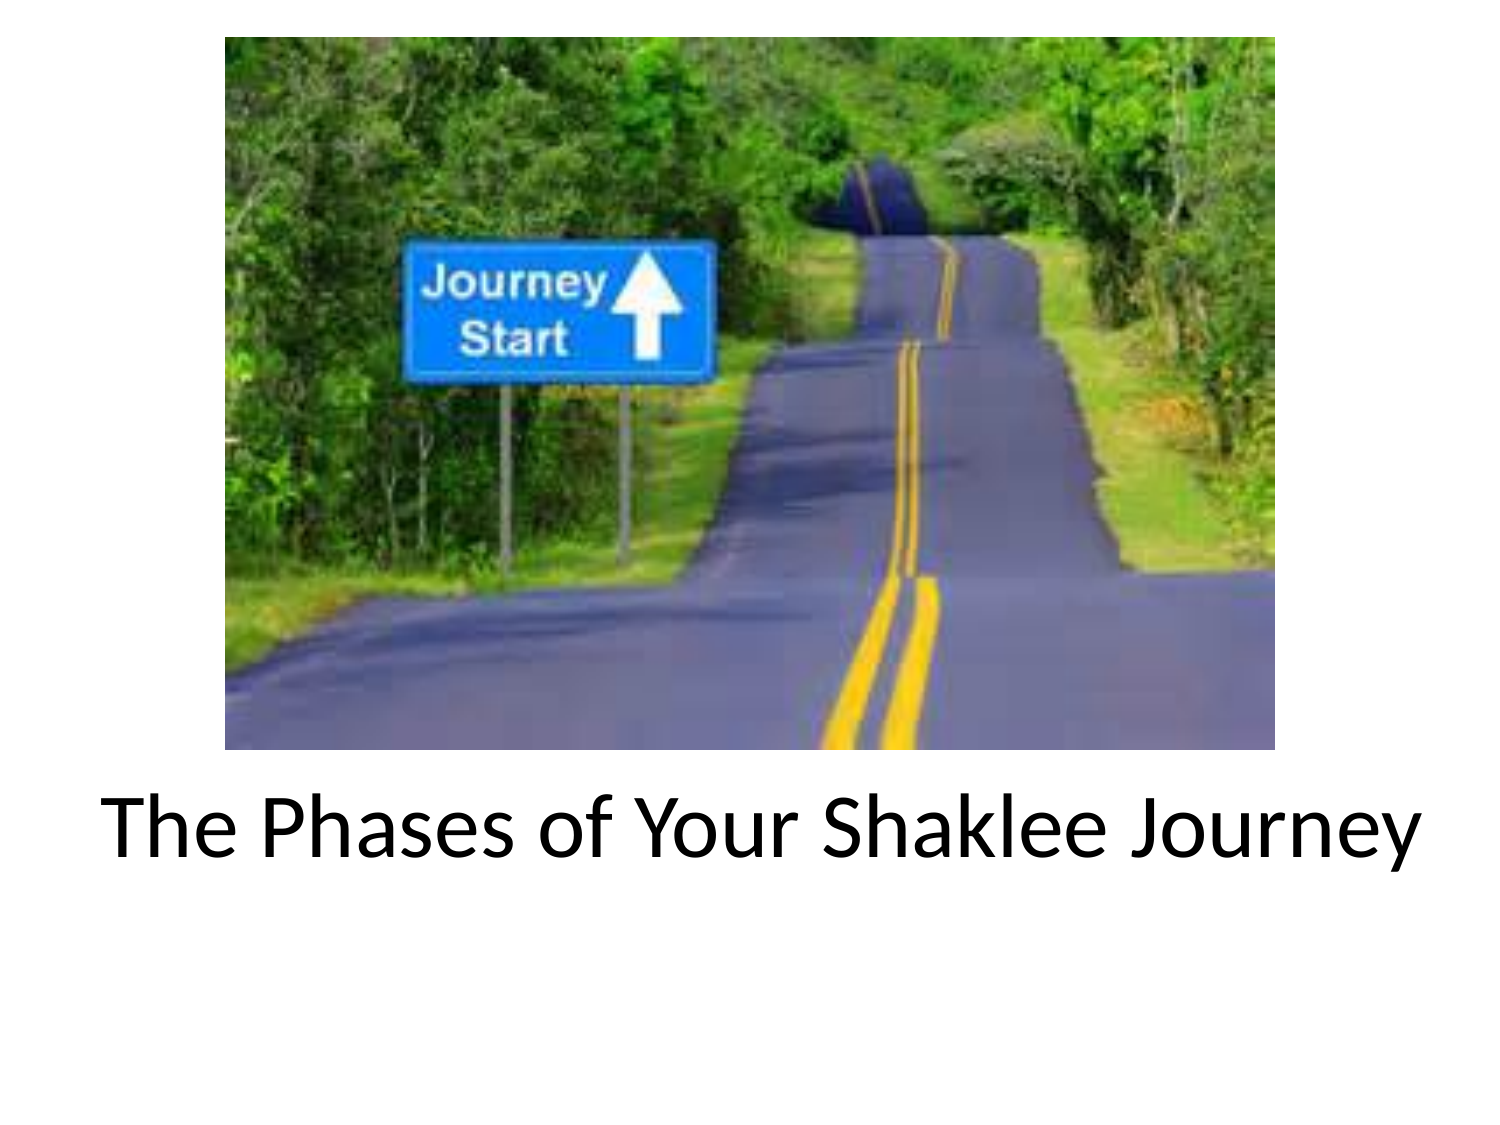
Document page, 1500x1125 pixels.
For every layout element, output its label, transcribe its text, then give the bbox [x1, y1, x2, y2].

picture [224, 37, 1276, 751]
title The Phases of Your Shaklee Journey [75, 699, 1450, 942]
